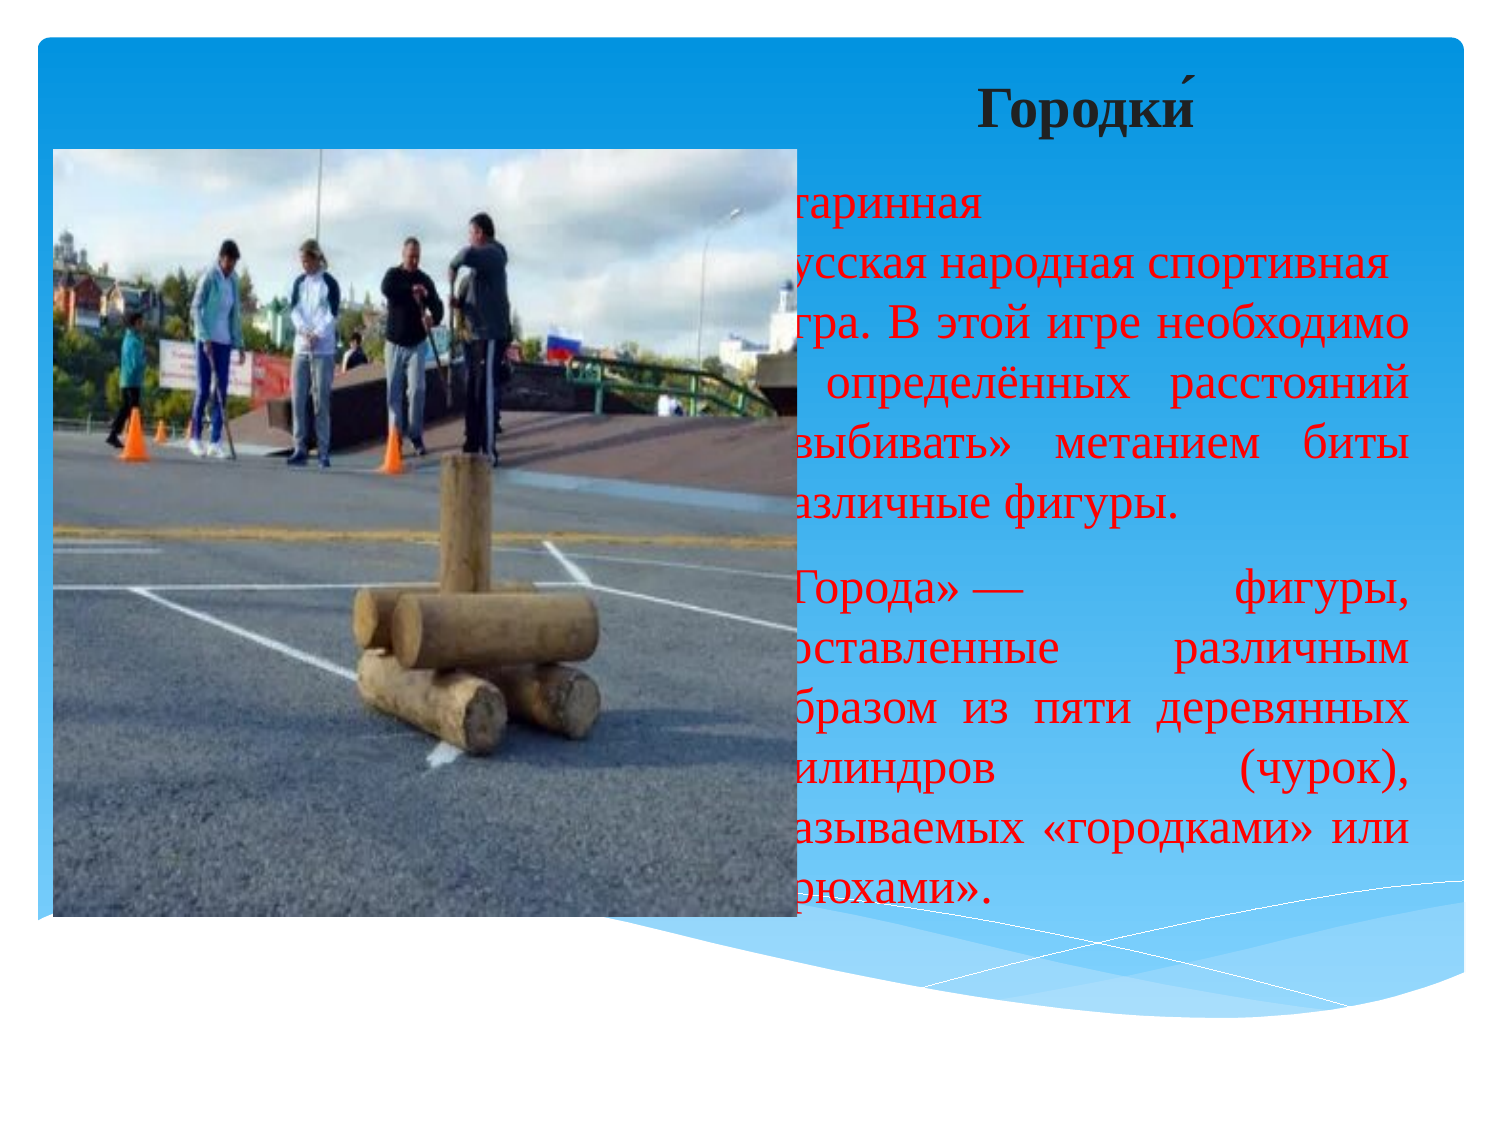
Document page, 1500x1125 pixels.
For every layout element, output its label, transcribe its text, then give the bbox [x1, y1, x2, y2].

picture [52, 150, 798, 918]
title Городки́ [962, 54, 1268, 147]
list старинная русская народная спортивная игра. В этой игре необходимо с определённых расстояний «выбивать» метанием биты различные фигуры. «Города» — фигуры, составленные различным образом из пяти деревянных цилиндров (чурок), называемых «городками» или «рюхами». [750, 160, 1425, 953]
